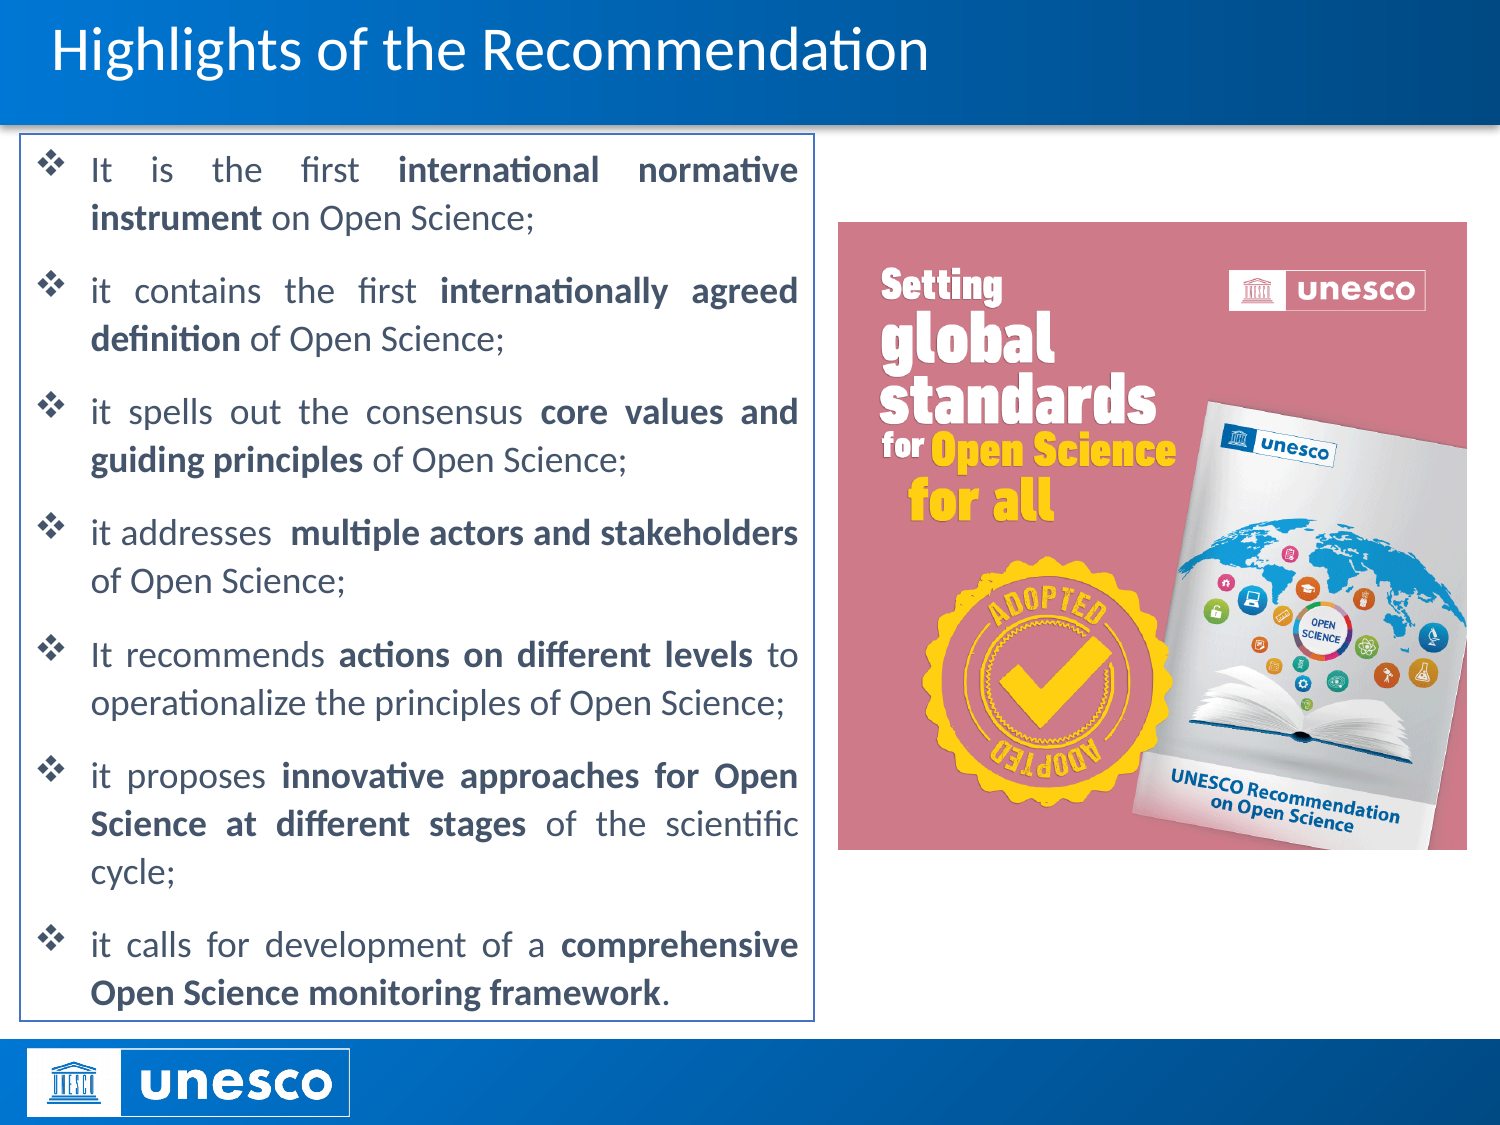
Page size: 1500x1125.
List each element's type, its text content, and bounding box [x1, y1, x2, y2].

title Highlights of the Recommendation [51, 24, 1449, 100]
picture [1421, 594, 1429, 599]
picture [1324, 545, 1341, 554]
picture [1342, 550, 1349, 556]
picture [838, 222, 1467, 850]
picture [27, 1048, 350, 1117]
picture [1334, 536, 1351, 540]
text_box It is the first international normative instrument on Open Science; it contains the first internationally agreed definition of Open Science; it spells out the consensus core values and guiding principles of Open Science; it addresses multiple actors and stakeholders of Open Science; It recommends actions on different levels to operationalize the principles of Open Science; it proposes innovative approaches for Open Science at different stages of the scientific cycle; it calls for development of a comprehensive Open Science monitoring framework. [19, 133, 815, 1022]
